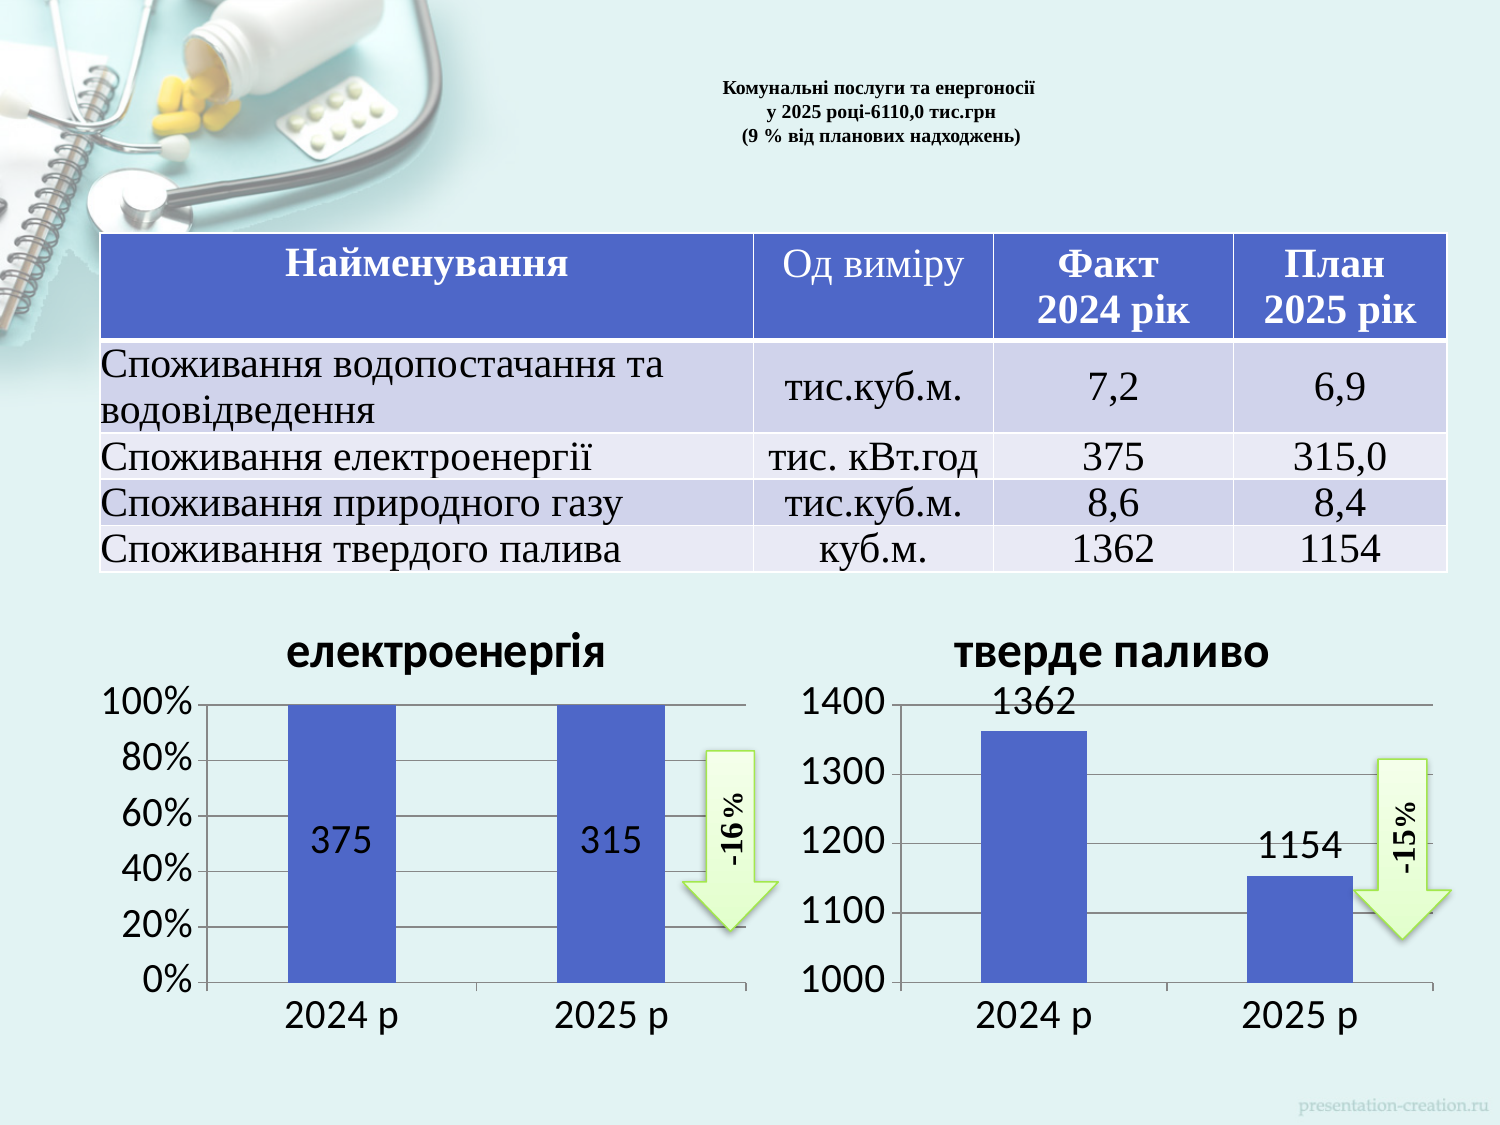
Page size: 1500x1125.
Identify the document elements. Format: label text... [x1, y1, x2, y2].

table_cell Споживання природного газу [101, 480, 753, 525]
table_cell тис.куб.м. [754, 480, 993, 525]
table_cell 8,6 [994, 480, 1233, 525]
table_cell 1154 [1234, 526, 1446, 571]
table_cell тис.куб.м. [754, 343, 993, 432]
table_cell 375 [994, 434, 1233, 478]
table_header Факт 2024 рік [994, 234, 1233, 338]
table_header План 2025 рік [1234, 234, 1446, 338]
table_header Од виміру [754, 234, 993, 338]
table_cell 6,9 [1234, 343, 1446, 432]
table_cell 8,4 [1234, 480, 1446, 525]
table_header Найменування [101, 234, 753, 338]
table_cell Споживання твердого палива [101, 526, 753, 571]
table_cell 7,2 [994, 343, 1233, 432]
table_cell Споживання електроенергії [101, 434, 753, 478]
table_cell 1362 [994, 526, 1233, 571]
table_cell тис. кВт.год [754, 434, 993, 478]
table_cell куб.м. [754, 526, 993, 571]
table_cell Споживання водопостачання та водовідведення [101, 343, 753, 432]
title Комунальні послуги та енергоносії у 2025 році-6110,0 тис.грн (9 % від планових надходжень) [267, 66, 1496, 155]
chart [100, 597, 1459, 1067]
table_cell 315,0 [1234, 434, 1446, 478]
